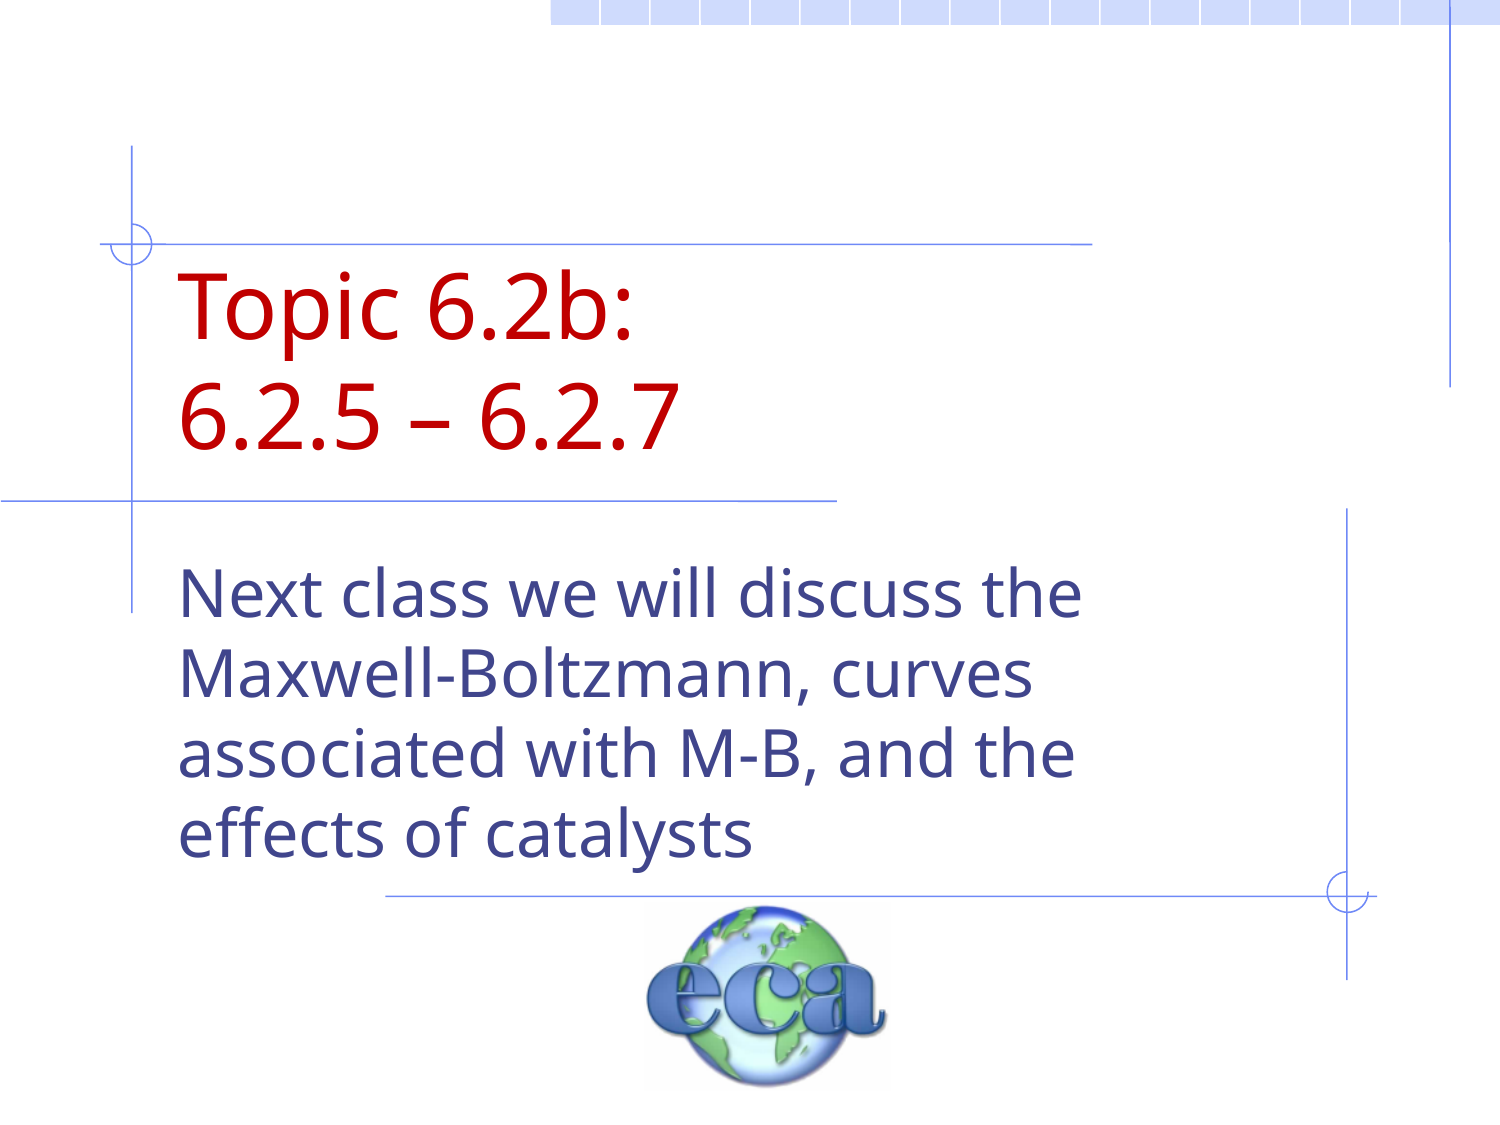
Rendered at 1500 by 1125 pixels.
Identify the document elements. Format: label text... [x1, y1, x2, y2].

picture [644, 902, 891, 1091]
title Topic 6.2b: 6.2.5 – 6.2.7 [162, 287, 1438, 476]
subtitle Next class we will discuss the Maxwell-Boltzmann, curves associated with M-B, and the effects of catalysts [162, 542, 1306, 831]
